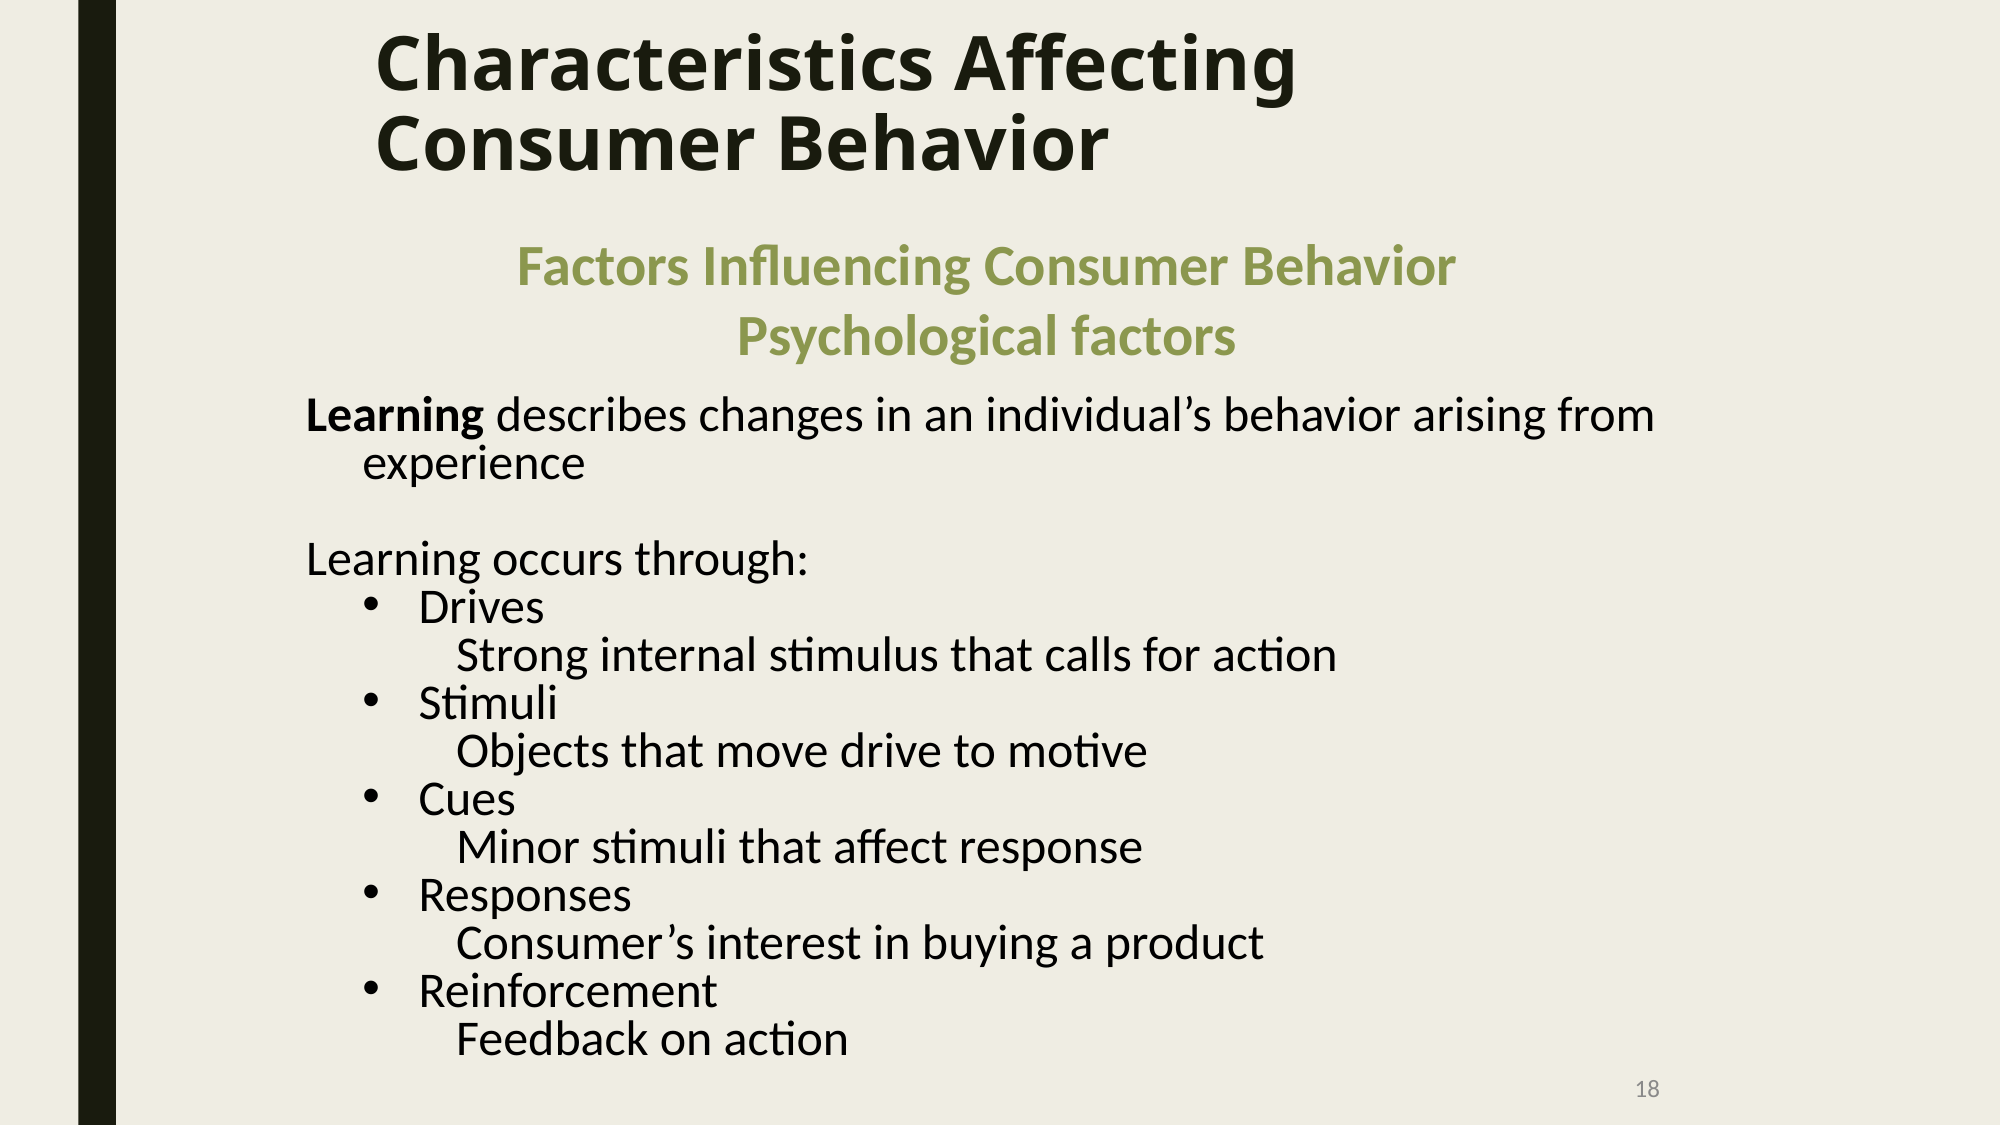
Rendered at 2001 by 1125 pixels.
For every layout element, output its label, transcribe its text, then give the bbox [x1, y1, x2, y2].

text_box Learning describes changes in an individual’s behavior arising from experience Learning occurs through: Drives Strong internal stimulus that calls for action Stimuli Objects that move drive to motive Cues Minor stimuli that affect response Responses Consumer’s interest in buying a product Reinforcement Feedback on action [291, 386, 1733, 1121]
title Characteristics Affecting Consumer Behavior [359, 19, 1638, 259]
text_box Factors Influencing Consumer Behavior Psychological factors [399, 219, 1575, 283]
text_box [391, 228, 1567, 291]
